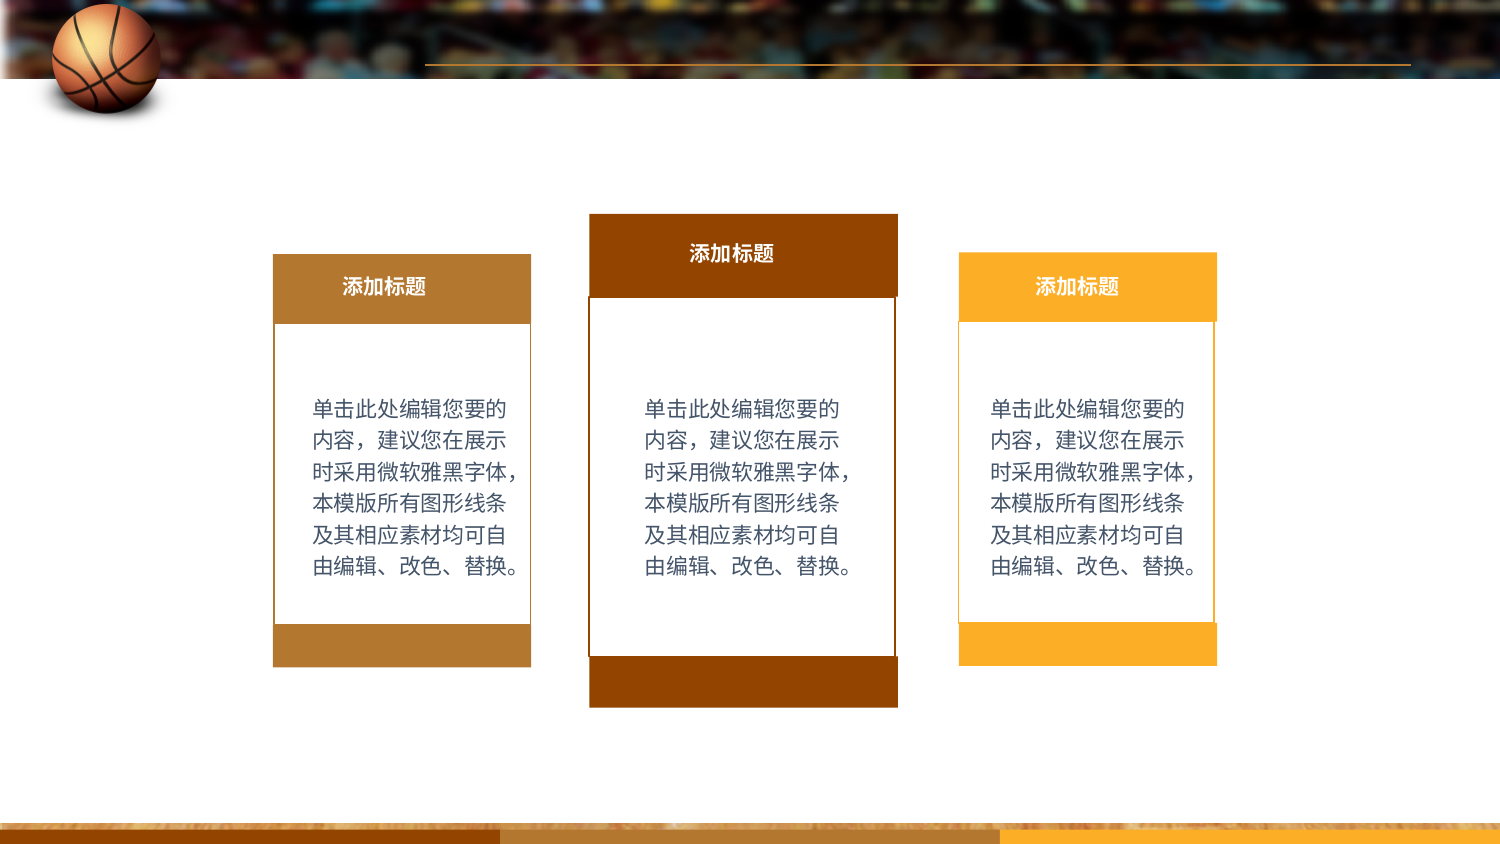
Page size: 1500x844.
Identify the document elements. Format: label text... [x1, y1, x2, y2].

text_box 单击此处编辑您要的内容，建议您在展示时采用微软雅黑字体，本模版所有图形线条及其相应素材均可自由编辑、改色、替换。 [307, 390, 513, 580]
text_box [0, 829, 1500, 844]
text_box [958, 322, 1214, 622]
text_box 单击此处编辑您要的内容，建议您在展示时采用微软雅黑字体，本模版所有图形线条及其相应素材均可自由编辑、改色、替换。 [640, 390, 845, 580]
text_box [958, 622, 1218, 666]
text_box 添加标题 [674, 232, 790, 273]
text_box [589, 656, 898, 708]
text_box 添加标题 [1020, 265, 1136, 307]
text_box [958, 252, 1218, 322]
text_box [273, 324, 531, 624]
text_box 添加标题 [327, 265, 443, 307]
text_box [272, 254, 532, 324]
text_box [589, 213, 898, 297]
text_box 单击此处编辑您要的内容，建议您在展示时采用微软雅黑字体，本模版所有图形线条及其相应素材均可自由编辑、改色、替换。 [985, 390, 1191, 580]
picture [0, 823, 1500, 829]
text_box [272, 624, 532, 668]
text_box [589, 297, 896, 656]
picture [0, 0, 1500, 131]
